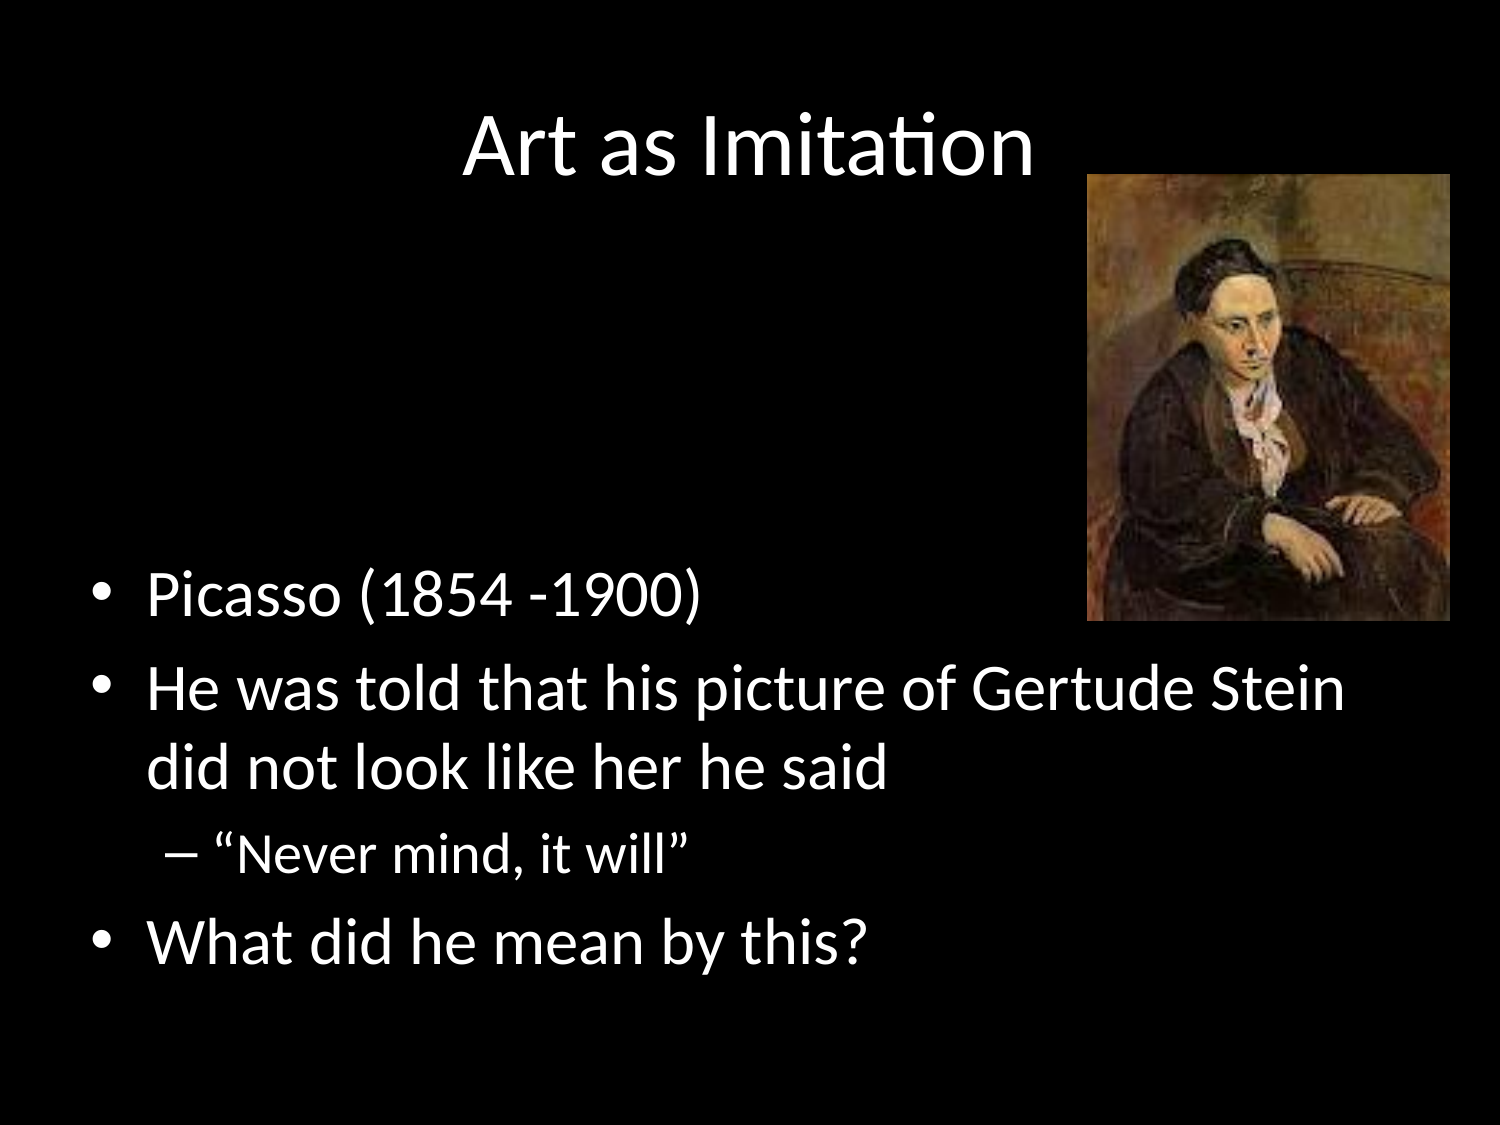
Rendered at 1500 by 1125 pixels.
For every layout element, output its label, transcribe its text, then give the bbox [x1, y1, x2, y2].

list Picasso (1854 -1900) He was told that his picture of Gertude Stein did not look like her he said “Never mind, it will” What did he mean by this? [75, 262, 1425, 1005]
picture [1087, 174, 1451, 622]
title Art as Imitation [75, 45, 1425, 233]
